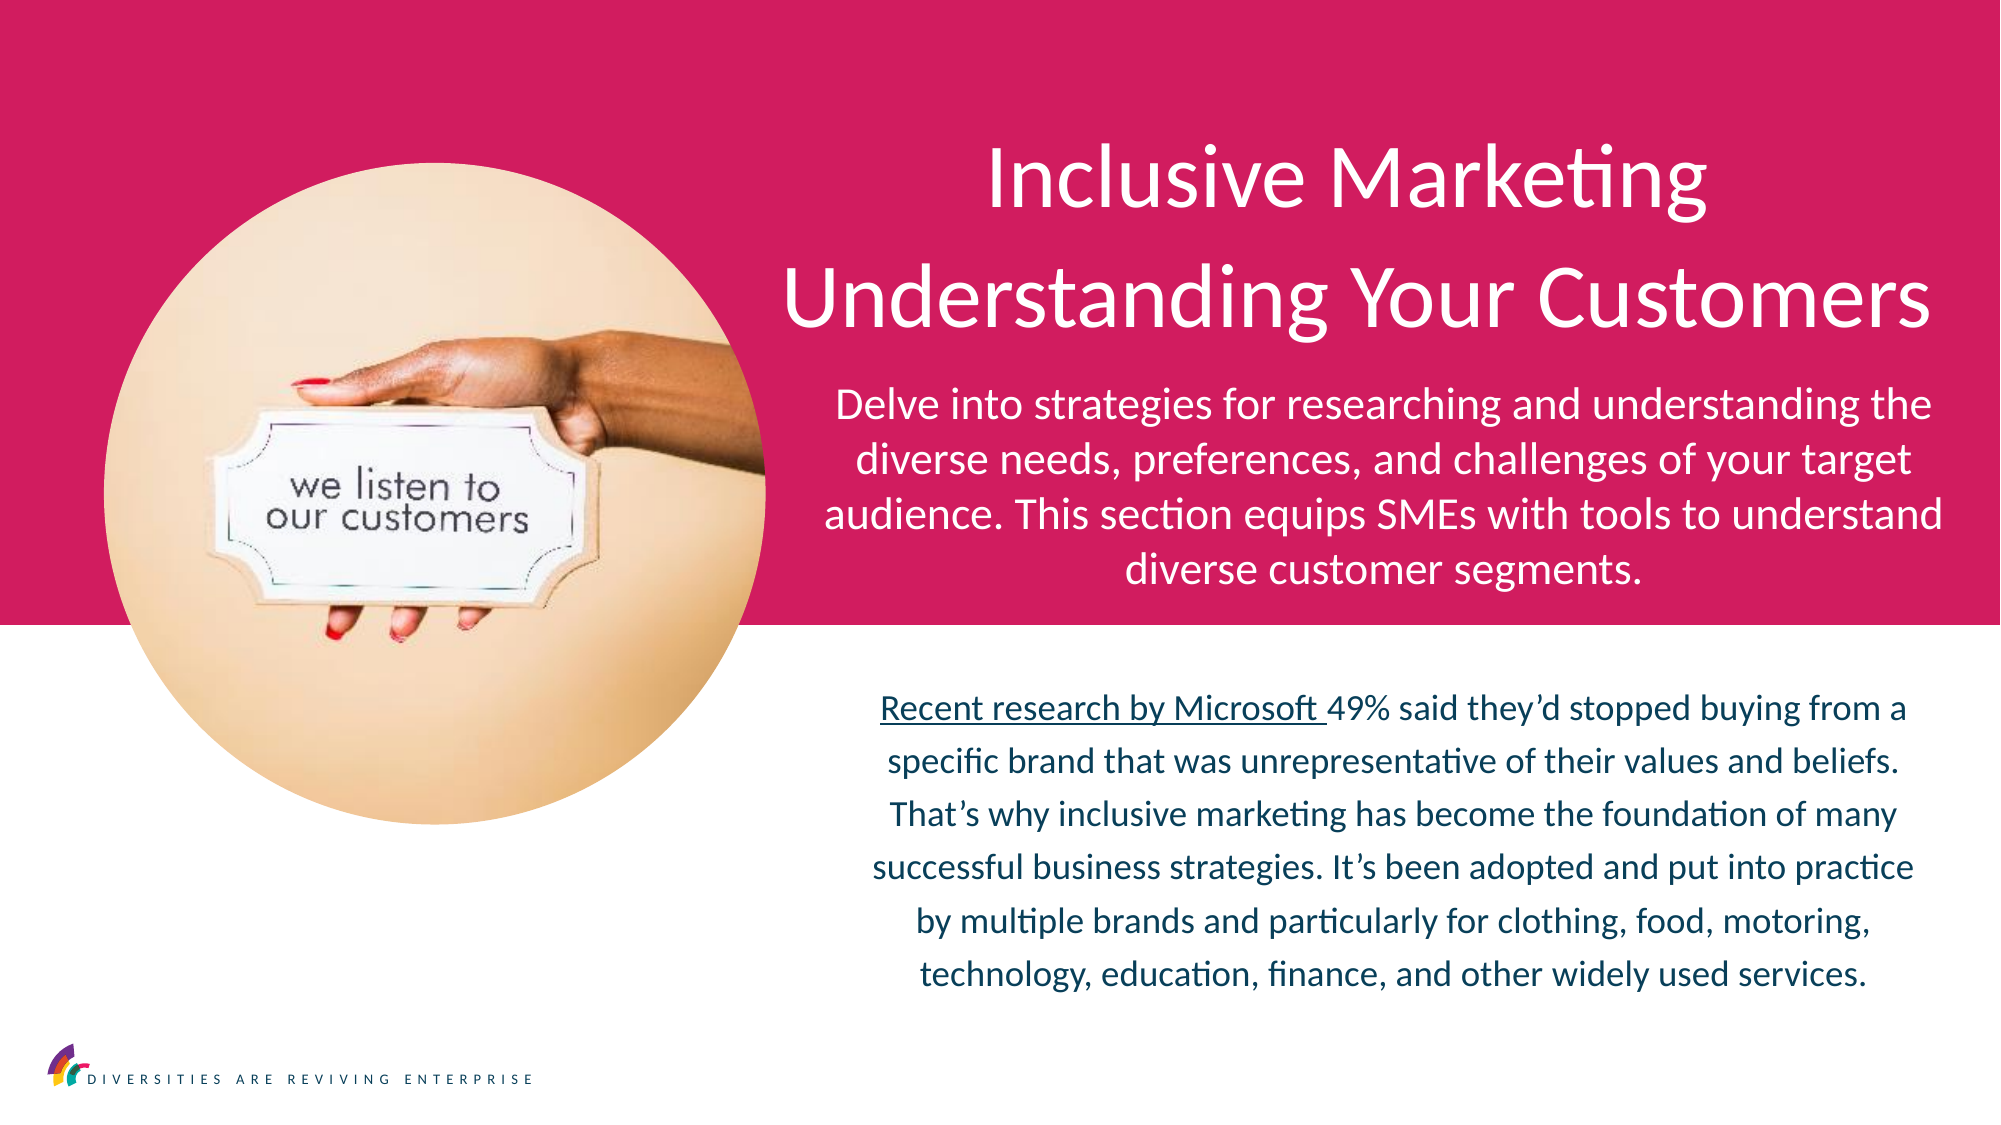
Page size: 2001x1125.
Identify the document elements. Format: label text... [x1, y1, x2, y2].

text_box Delve into strategies for researching and understanding the diverse needs, preferences, and challenges of your target audience. This section equips SMEs with tools to understand diverse customer segments. [801, 366, 1968, 601]
picture [103, 162, 766, 825]
list Recent research by Microsoft 49% said they’d stopped buying from a specific brand that was unrepresentative of their values and beliefs. That’s why inclusive marketing has become the foundation of many successful business strategies. It’s been adopted and put into practice by multiple brands and particularly for clothing, food, motoring, technology, education, finance, and other widely used services. [839, 667, 1950, 1038]
list Inclusive Marketing Understanding Your Customers [765, 58, 1950, 418]
